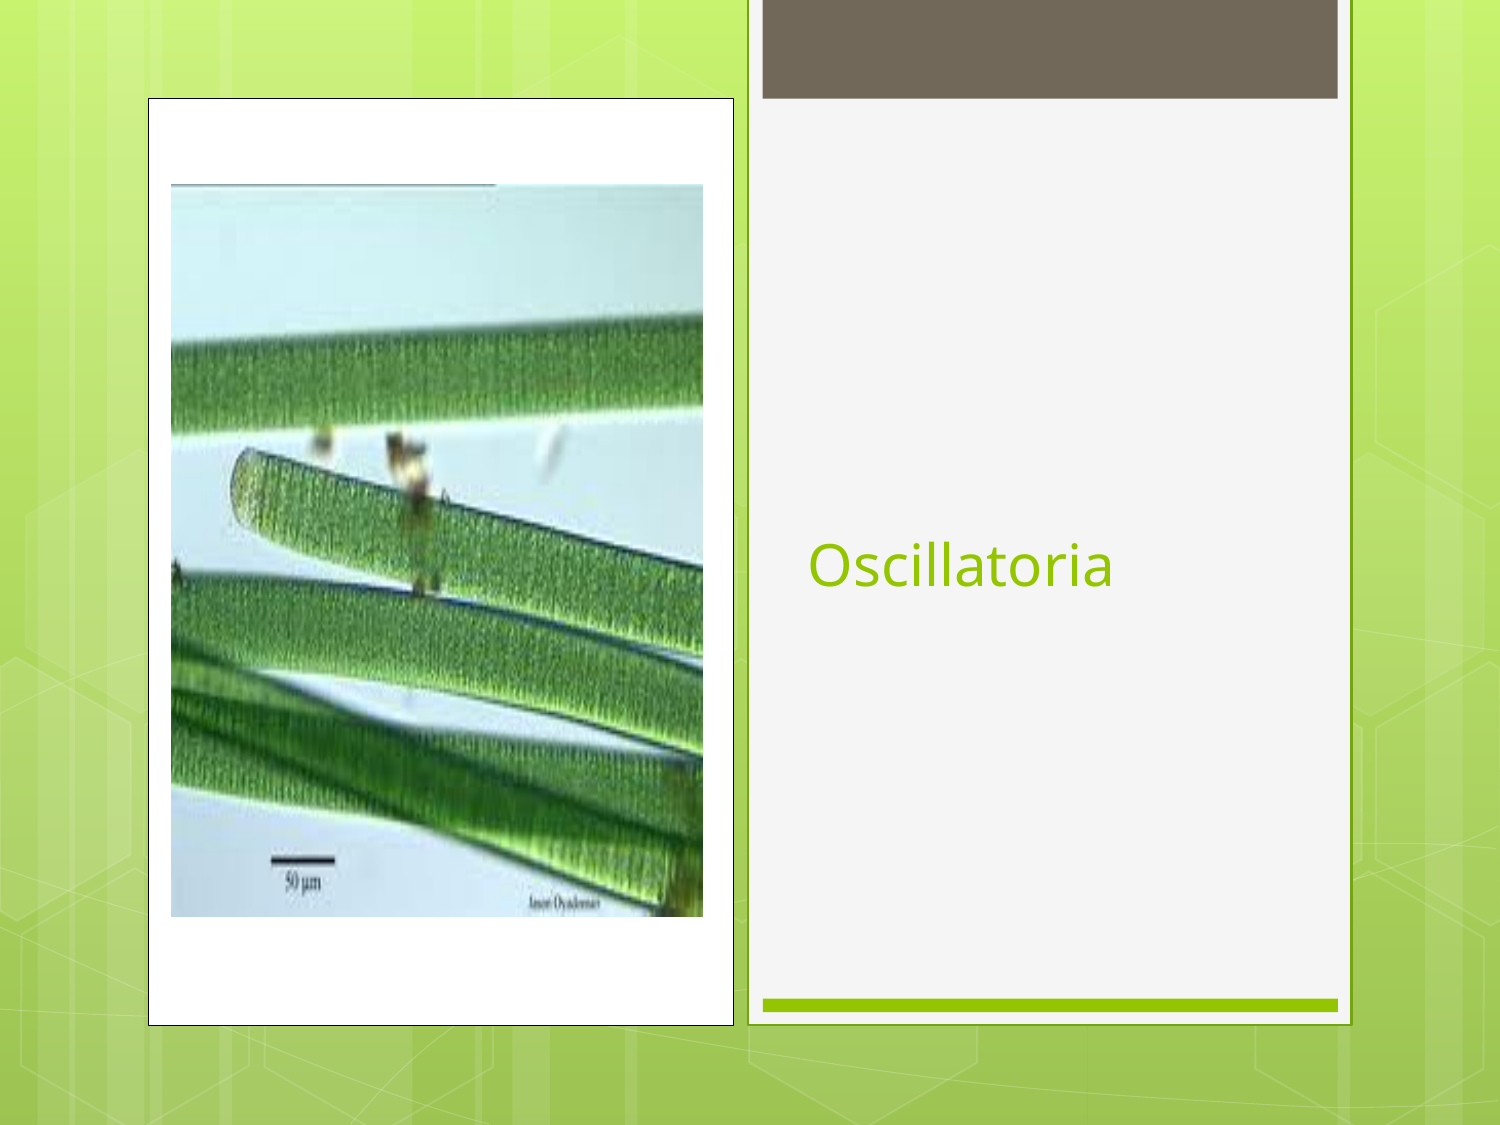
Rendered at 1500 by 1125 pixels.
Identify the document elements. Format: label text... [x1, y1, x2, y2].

title Oscillatoria [777, 435, 1320, 676]
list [170, 184, 703, 918]
